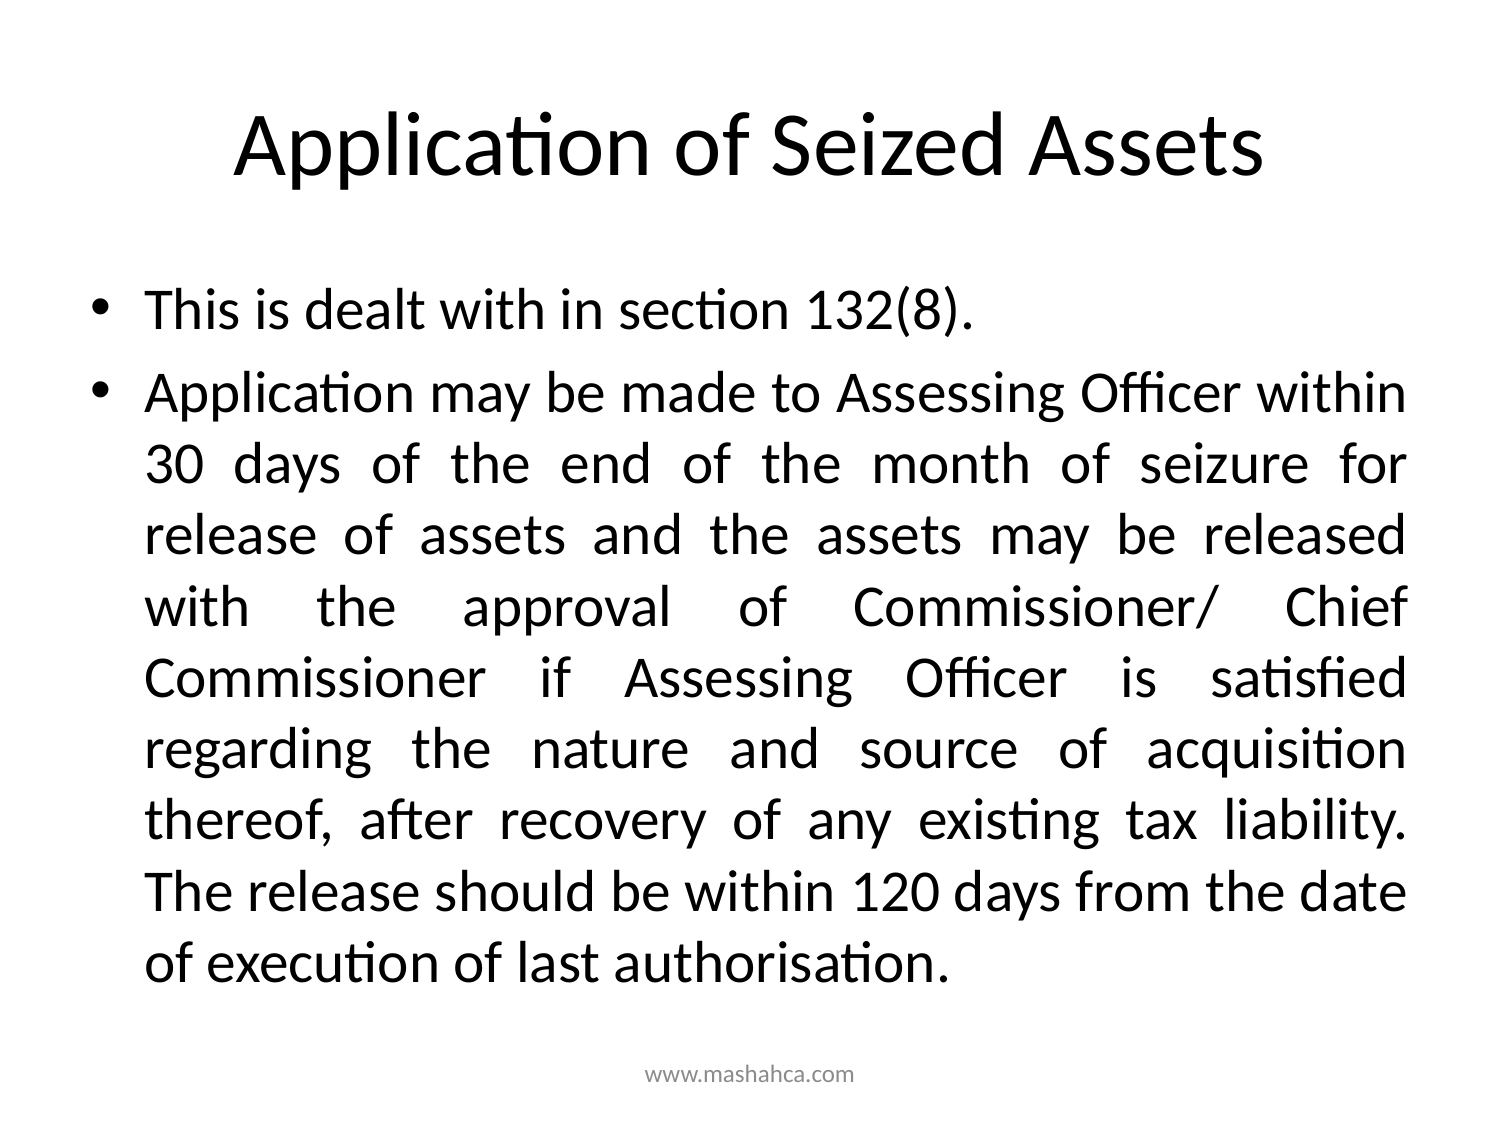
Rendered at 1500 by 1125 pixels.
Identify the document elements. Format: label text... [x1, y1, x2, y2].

title Application of Seized Assets [75, 45, 1425, 233]
list This is dealt with in section 132(8). Application may be made to Assessing Officer within 30 days of the end of the month of seizure for release of assets and the assets may be released with the approval of Commissioner/ Chief Commissioner if Assessing Officer is satisfied regarding the nature and source of acquisition thereof, after recovery of any existing tax liability. The release should be within 120 days from the date of execution of last authorisation. [75, 262, 1425, 1005]
footer www.mashahca.com [512, 1042, 988, 1103]
